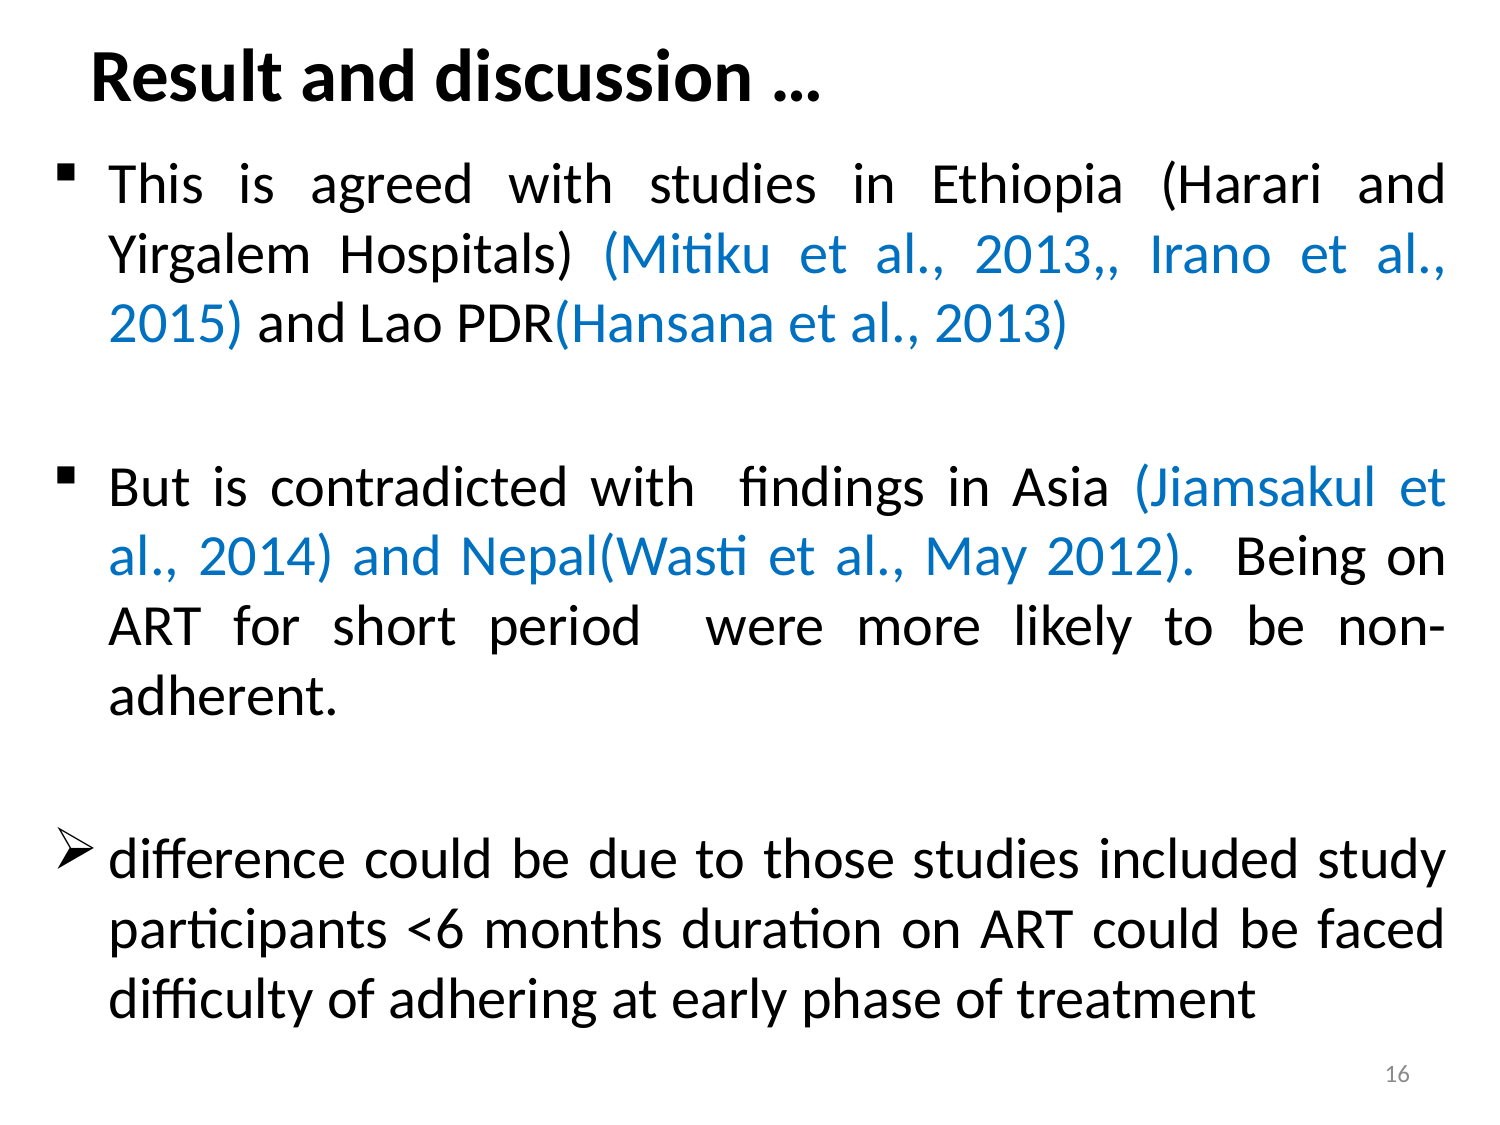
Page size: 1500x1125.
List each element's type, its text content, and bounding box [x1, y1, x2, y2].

slide_number 16 [1074, 1042, 1425, 1103]
title Result and discussion … [75, 24, 1425, 118]
list This is agreed with studies in Ethiopia (Harari and Yirgalem Hospitals) (Mitiku et al., 2013,, Irano et al., 2015) and Lao PDR(Hansana et al., 2013) But is contradicted with findings in Asia (Jiamsakul et al., 2014) and Nepal(Wasti et al., May 2012). Being on ART for short period were more likely to be non-adherent. difference could be due to those studies included study participants <6 months duration on ART could be faced difficulty of adhering at early phase of treatment [37, 137, 1463, 1088]
